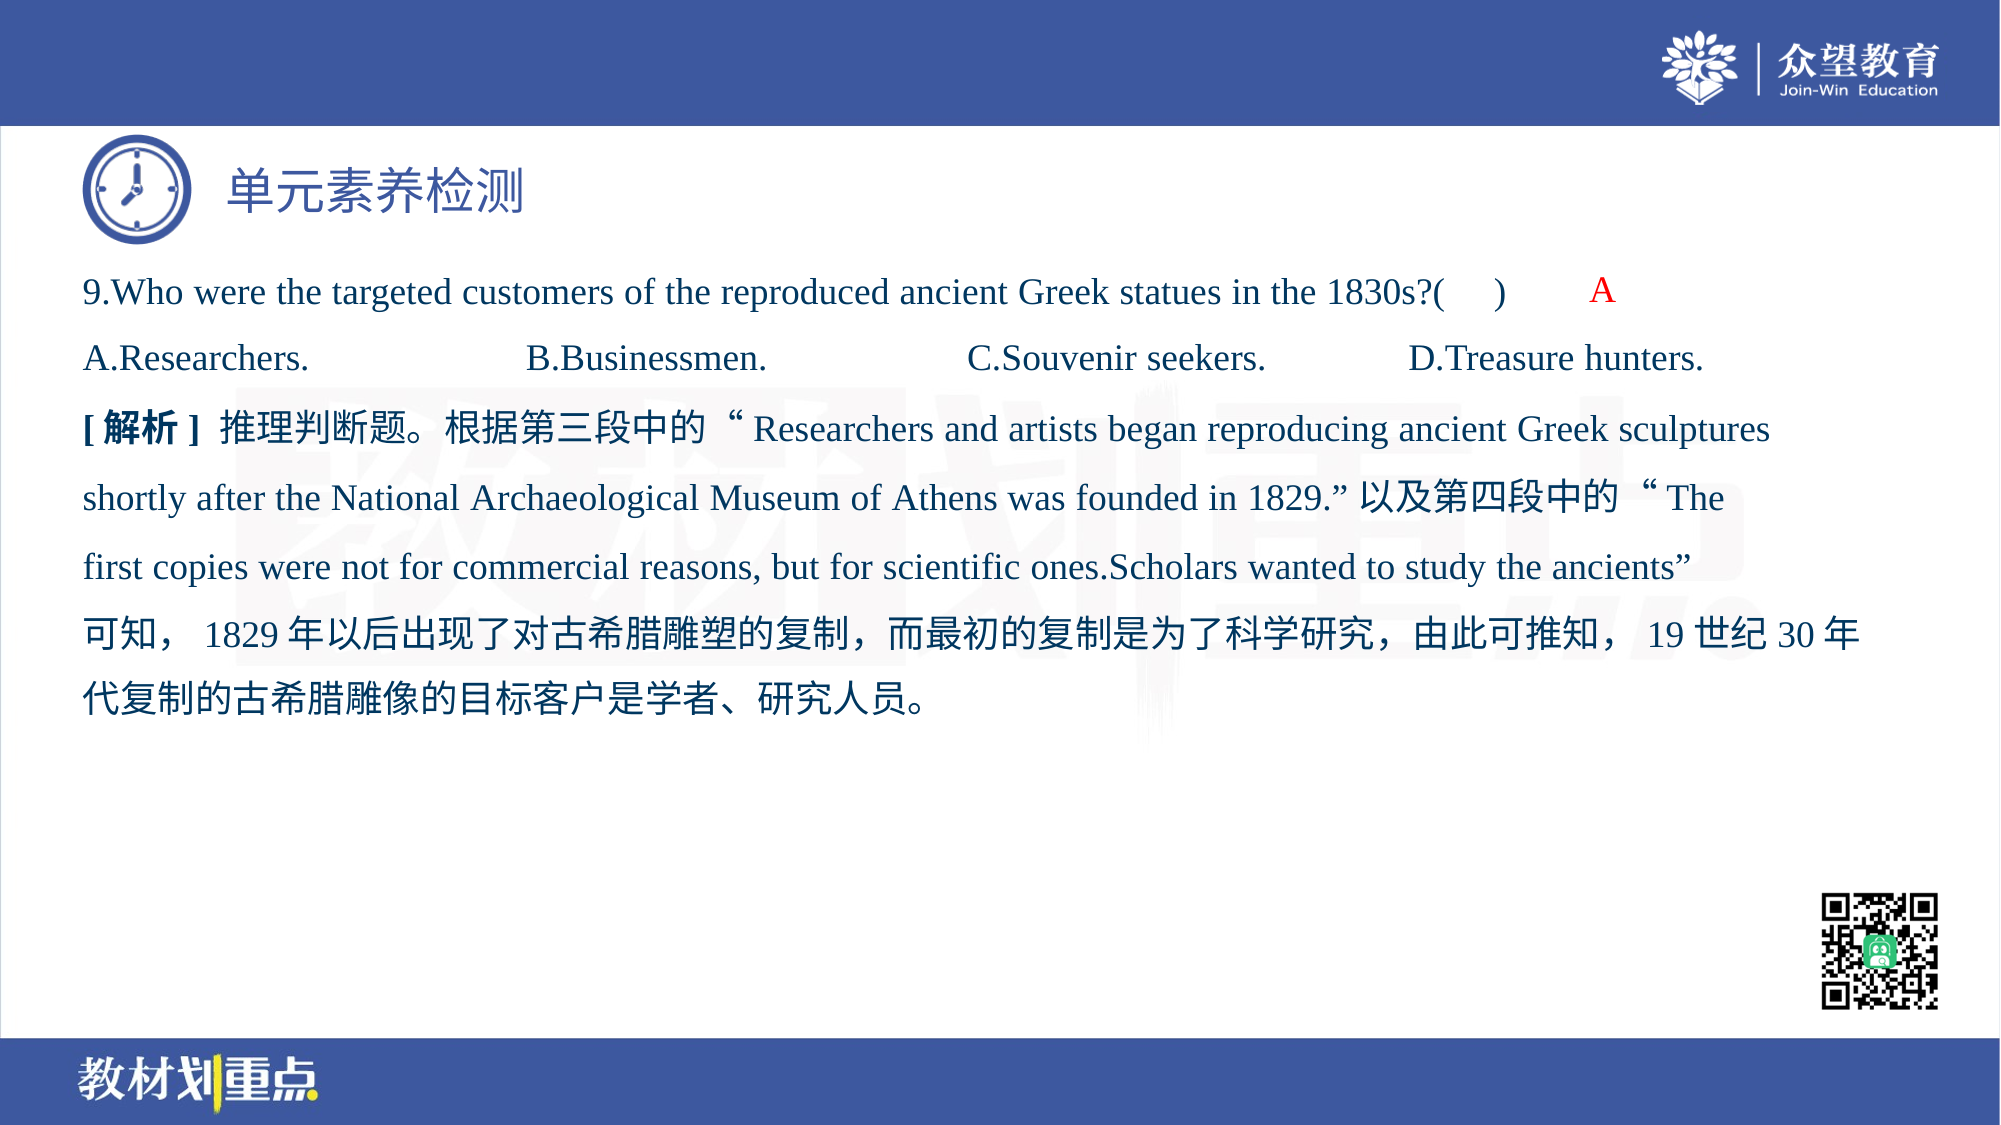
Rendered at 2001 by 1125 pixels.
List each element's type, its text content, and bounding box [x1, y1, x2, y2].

text_box 9.Who were the targeted customers of the reproduced ancient Greek statues in the 1830s?( ) [82, 247, 1817, 306]
text_box [解析] 推理判断题。根据第三段中的“Researchers and artists began reproducing ancient Greek sculptures shortly after the National Archaeological Museum of Athens was founded in 1829.”以及第四段中的“The first copies were not for commercial reasons, but for scientific ones.Scholars wanted to study the ancients” 可知，1829年以后出现了对古希腊雕塑的复制，而最初的复制是为了科学研究，由此可推知，19世纪30年 代复制的古希腊雕像的目标客户是学者、研究人员。 [82, 380, 1817, 714]
picture [0, 0, 2000, 1125]
text_box A.Researchers. B.Businessmen. C.Souvenir seekers. D.Treasure hunters. [82, 313, 1817, 371]
text_box A [1575, 245, 1630, 304]
